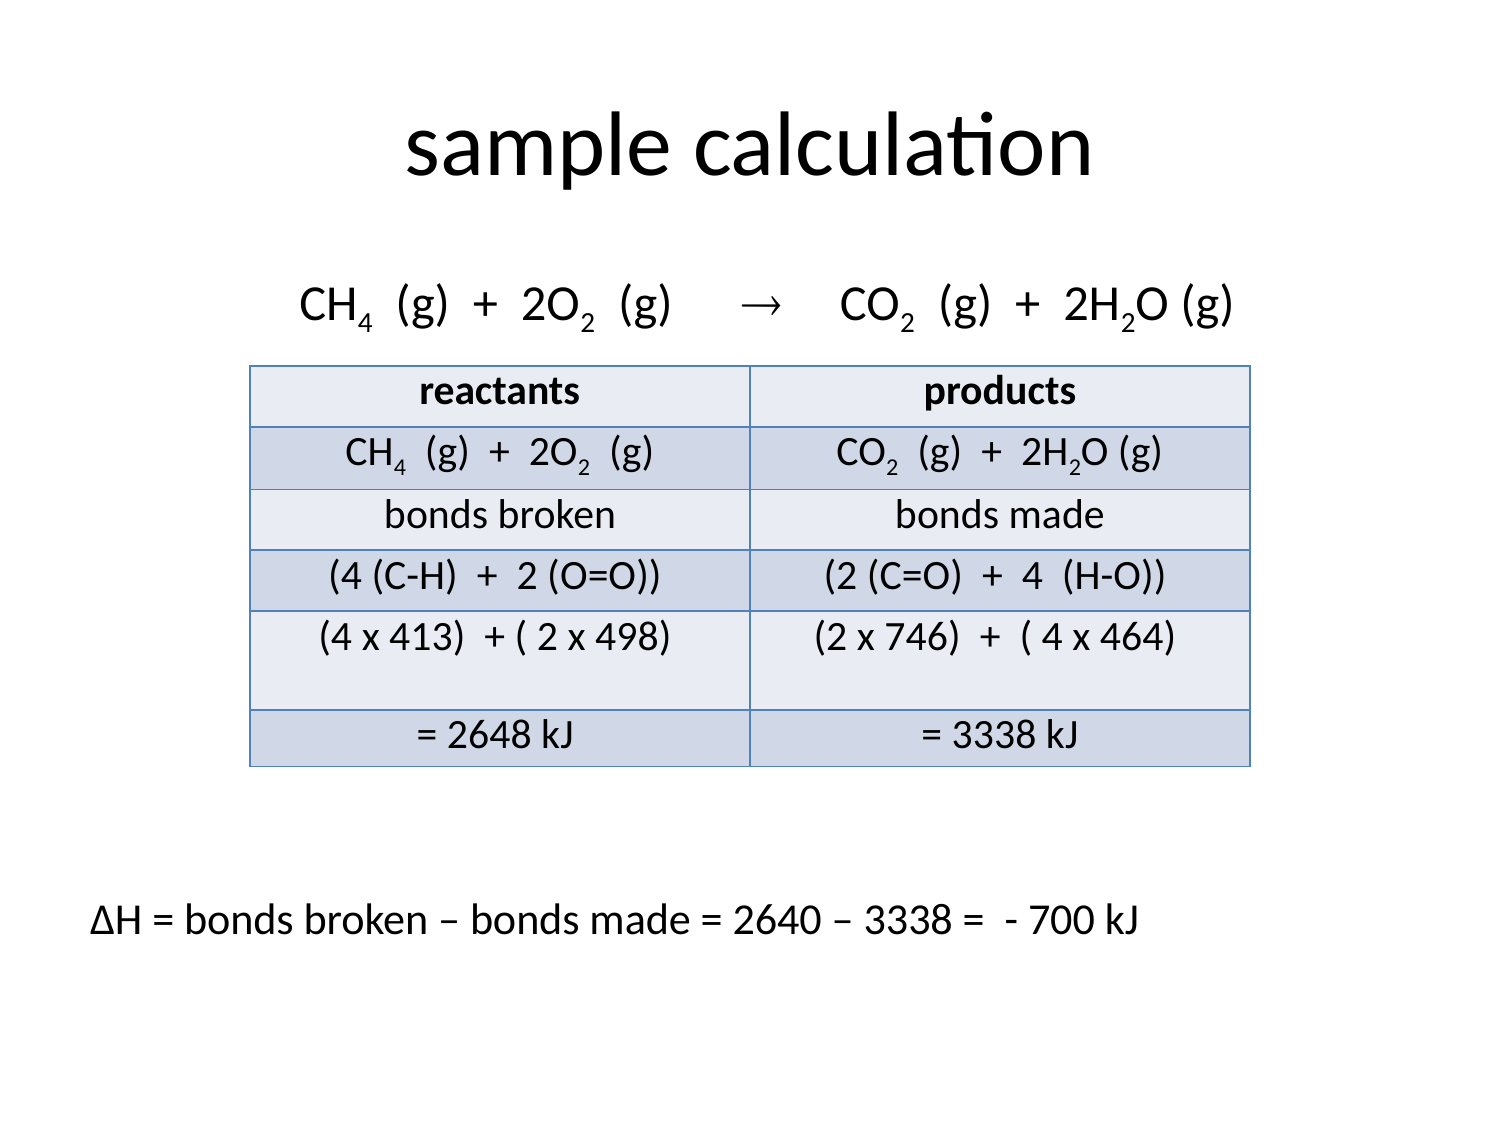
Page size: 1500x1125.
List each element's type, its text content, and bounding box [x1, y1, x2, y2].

table_cell CO2 (g) + 2H2O (g) [751, 428, 1249, 489]
table_header products [751, 367, 1249, 426]
table_cell (2 x 746) + ( 4 x 464) [751, 612, 1249, 709]
table_cell = 3338 kJ [751, 711, 1249, 766]
table_cell (2 (C=O) + 4 (H-O)) [751, 551, 1249, 610]
table_header reactants [251, 367, 749, 426]
table_cell CH4 (g) + 2O2 (g) [251, 428, 749, 489]
table_cell (4 (C-H) + 2 (O=O)) [251, 551, 749, 610]
table_cell = 2648 kJ [251, 711, 749, 766]
table_cell bonds broken [251, 490, 749, 549]
title sample calculation [75, 45, 1425, 233]
table_cell bonds made [751, 490, 1249, 549]
list CH4 (g) + 2O2 (g)  CO2 (g) + 2H2O (g) ΔH = bonds broken – bonds made = 2640 – 3338 = - 700 kJ [75, 262, 1425, 1005]
table_cell (4 x 413) + ( 2 x 498) [251, 612, 749, 709]
